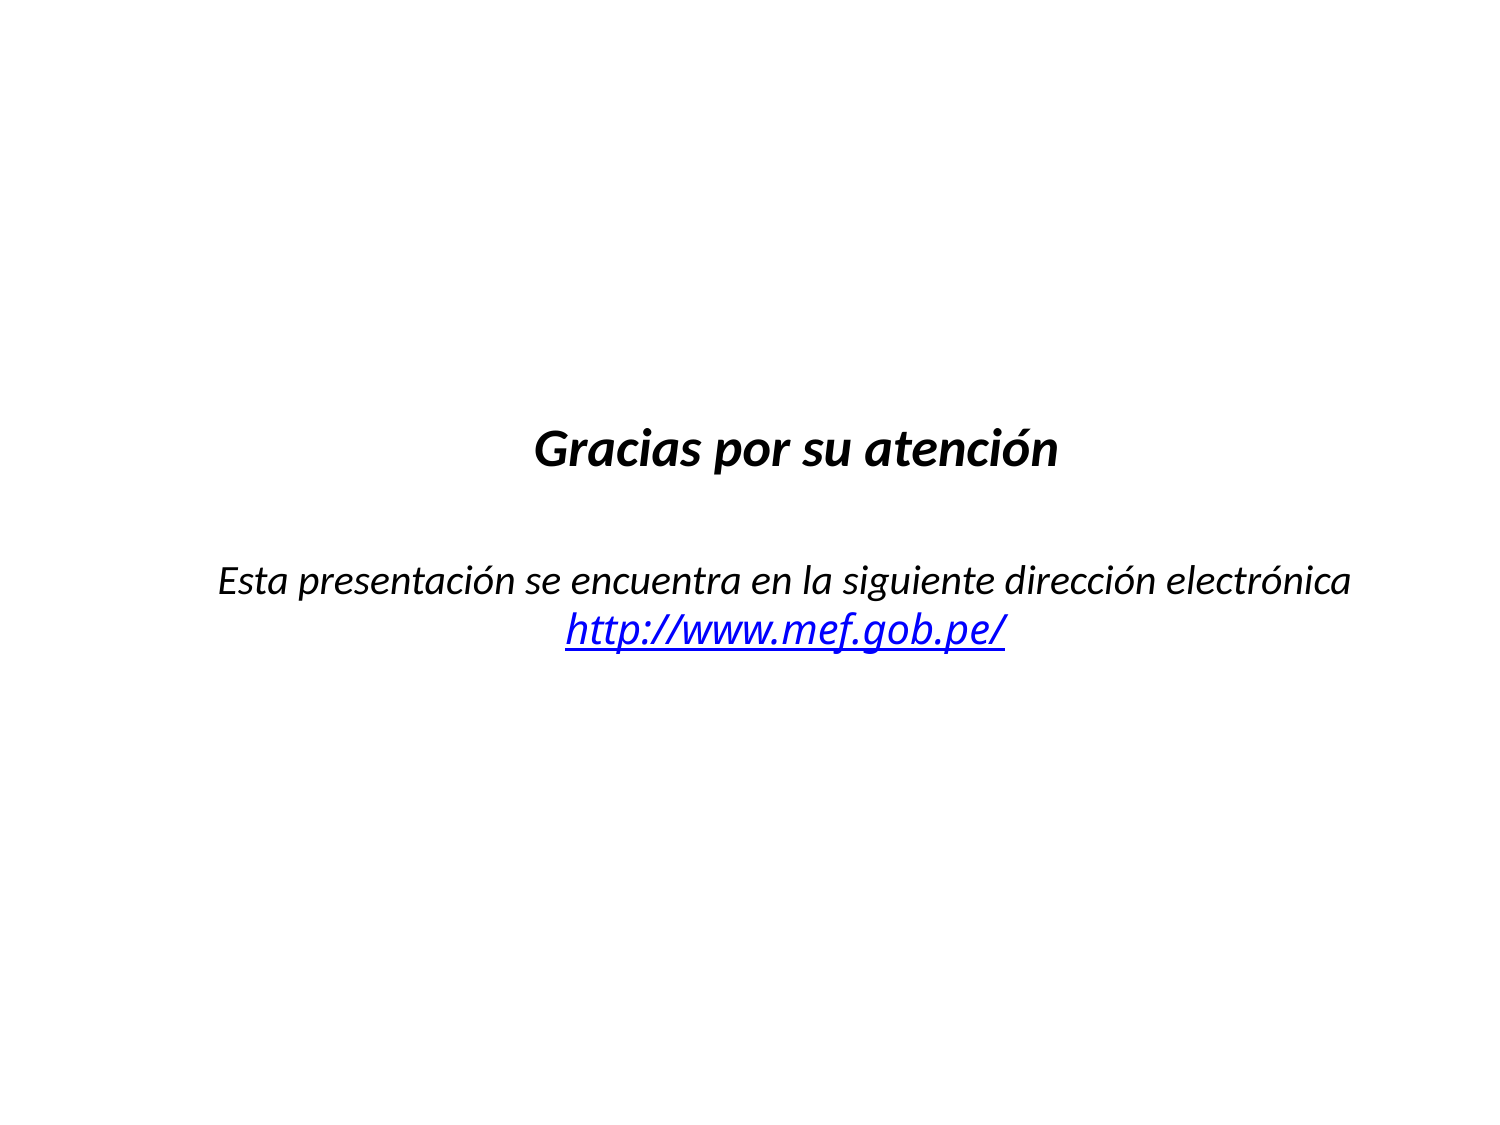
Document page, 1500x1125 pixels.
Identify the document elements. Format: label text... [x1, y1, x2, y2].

text_box Esta presentación se encuentra en la siguiente dirección electrónica http://www.mef.gob.pe/ [187, 609, 1383, 704]
text_box Gracias por su atención [246, 398, 1348, 493]
